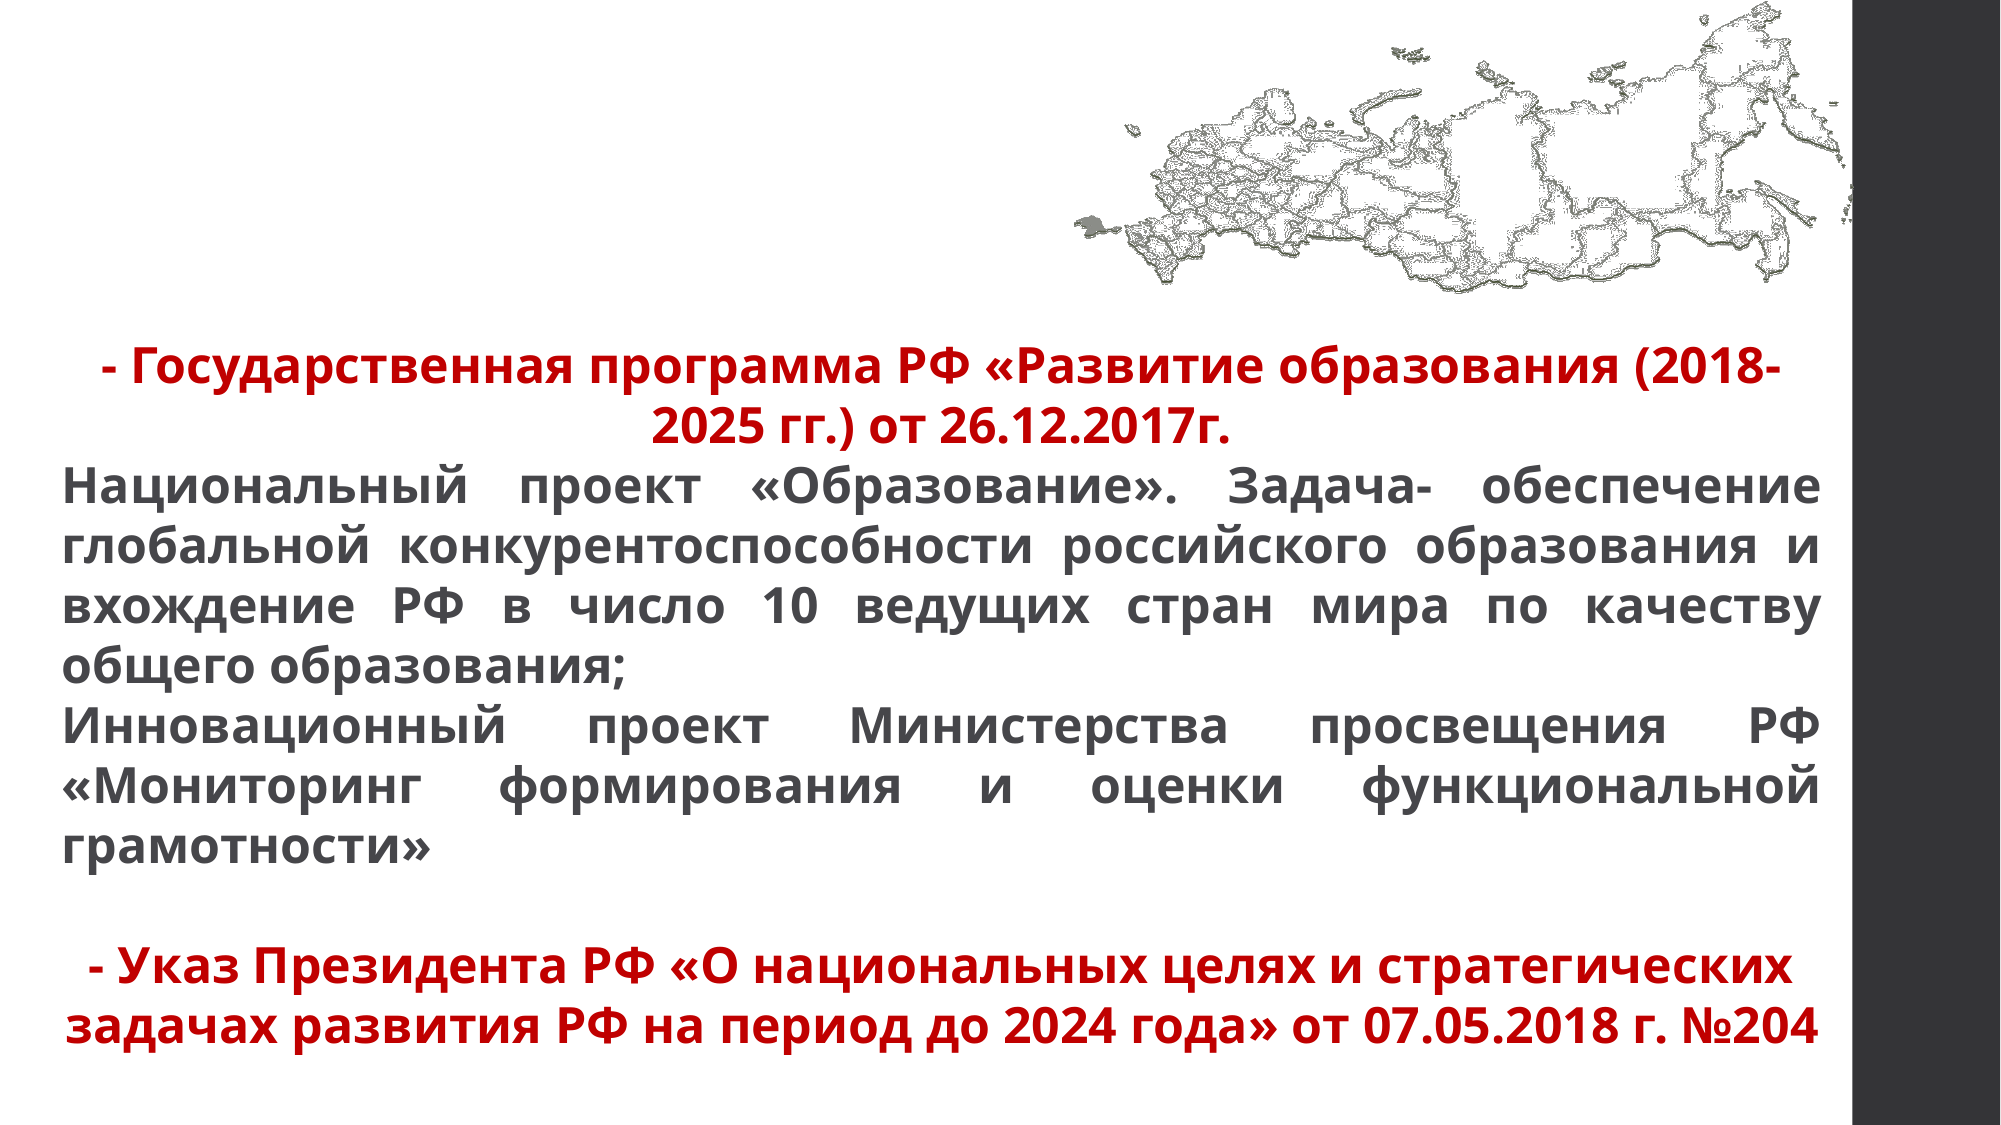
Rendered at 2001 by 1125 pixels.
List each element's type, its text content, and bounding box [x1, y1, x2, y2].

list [1028, 0, 1947, 295]
text_box - Государственная программа РФ «Развитие образования (2018-2025 гг.) от 26.12.2017г. Национальный проект «Образование». Задача- обеспечение глобальной конкурентоспособности российского образования и вхождение РФ в число 10 ведущих стран мира по качеству общего образования; Инновационный проект Министерства просвещения РФ «Мониторинг формирования и оценки функциональной грамотности» - Указ Президента РФ «О национальных целях и стратегических задачах развития РФ на период до 2024 года» от 07.05.2018 г. №204 [47, 326, 1837, 1125]
